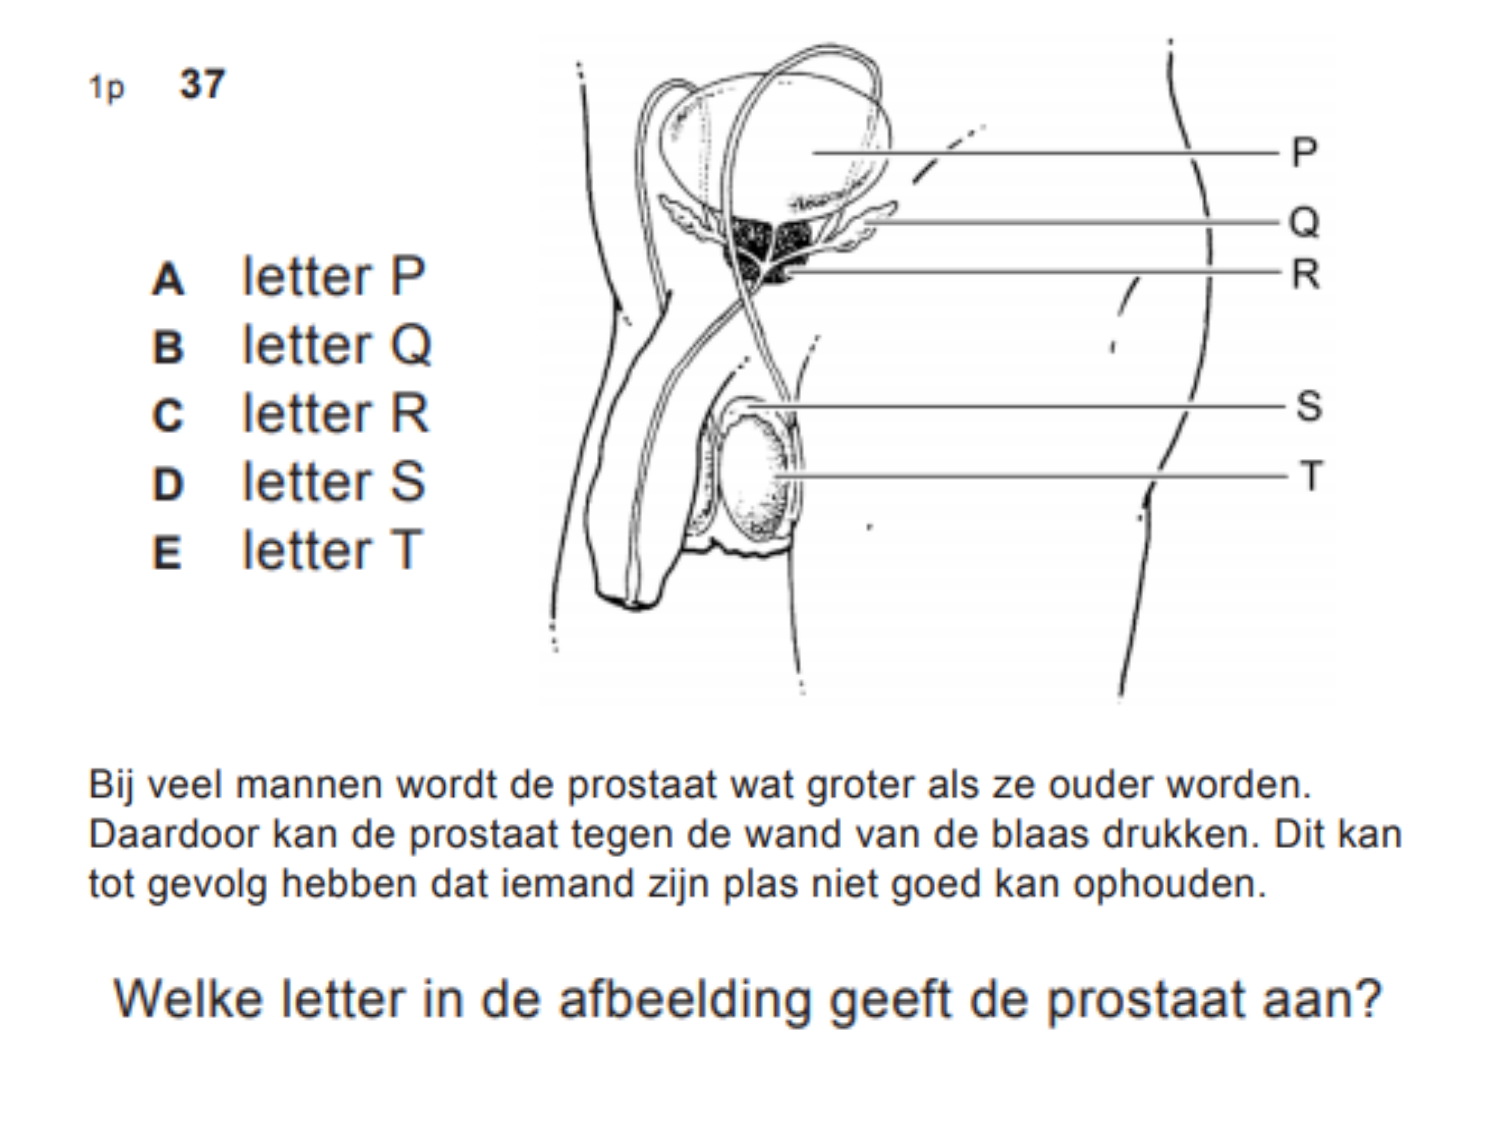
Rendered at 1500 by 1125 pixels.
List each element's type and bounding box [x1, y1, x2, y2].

picture [135, 243, 494, 599]
picture [71, 39, 253, 138]
picture [534, 0, 1363, 734]
picture [74, 751, 1425, 1034]
